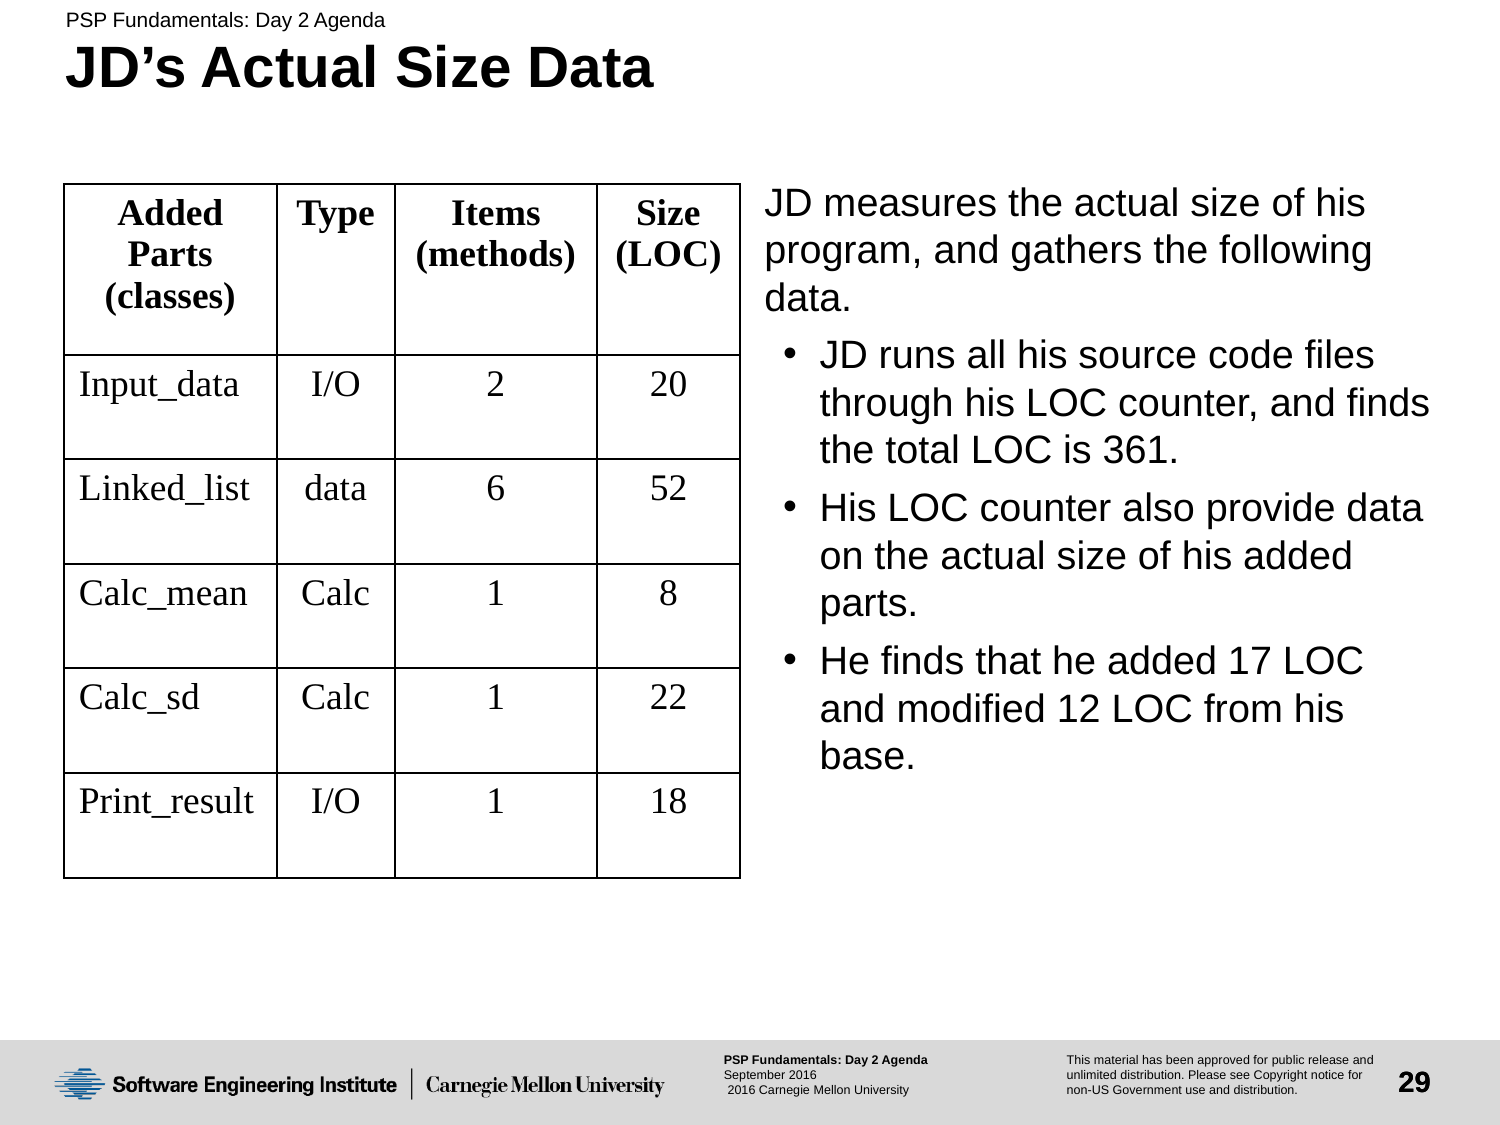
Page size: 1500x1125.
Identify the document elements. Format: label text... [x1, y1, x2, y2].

table_cell 22 [598, 669, 739, 772]
table_cell I/O [278, 774, 394, 877]
table_cell 2 [396, 356, 596, 458]
table_cell Print_result [65, 774, 276, 877]
table_cell 6 [396, 460, 596, 563]
table_header Added Parts (classes) [65, 185, 276, 354]
table_cell 18 [598, 774, 739, 877]
table_cell 1 [396, 669, 596, 772]
table_cell Calc [278, 565, 394, 667]
table_header Type [278, 185, 394, 354]
table_cell I/O [278, 356, 394, 458]
table_cell Calc [278, 669, 394, 772]
table_cell 20 [598, 356, 739, 458]
table_cell data [278, 460, 394, 563]
table_cell 8 [598, 565, 739, 667]
picture [46, 1061, 673, 1104]
table_cell Linked_list [65, 460, 276, 563]
table_cell Calc_mean [65, 565, 276, 667]
title JD’s Actual Size Data [65, 37, 1430, 148]
table_header Items (methods) [396, 185, 596, 354]
table_cell Input_data [65, 356, 276, 458]
table_cell 1 [396, 565, 596, 667]
list JD measures the actual size of his program, and gathers the following data. JD runs all his source code files through his LOC counter, and finds the total LOC is 361. His LOC counter also provide data on the actual size of his added parts. He finds that he added 17 LOC and modified 12 LOC from his base. [764, 176, 1432, 1011]
table_cell 52 [598, 460, 739, 563]
table_header Size (LOC) [598, 185, 739, 354]
table_cell Calc_sd [65, 669, 276, 772]
table_cell 1 [396, 774, 596, 877]
